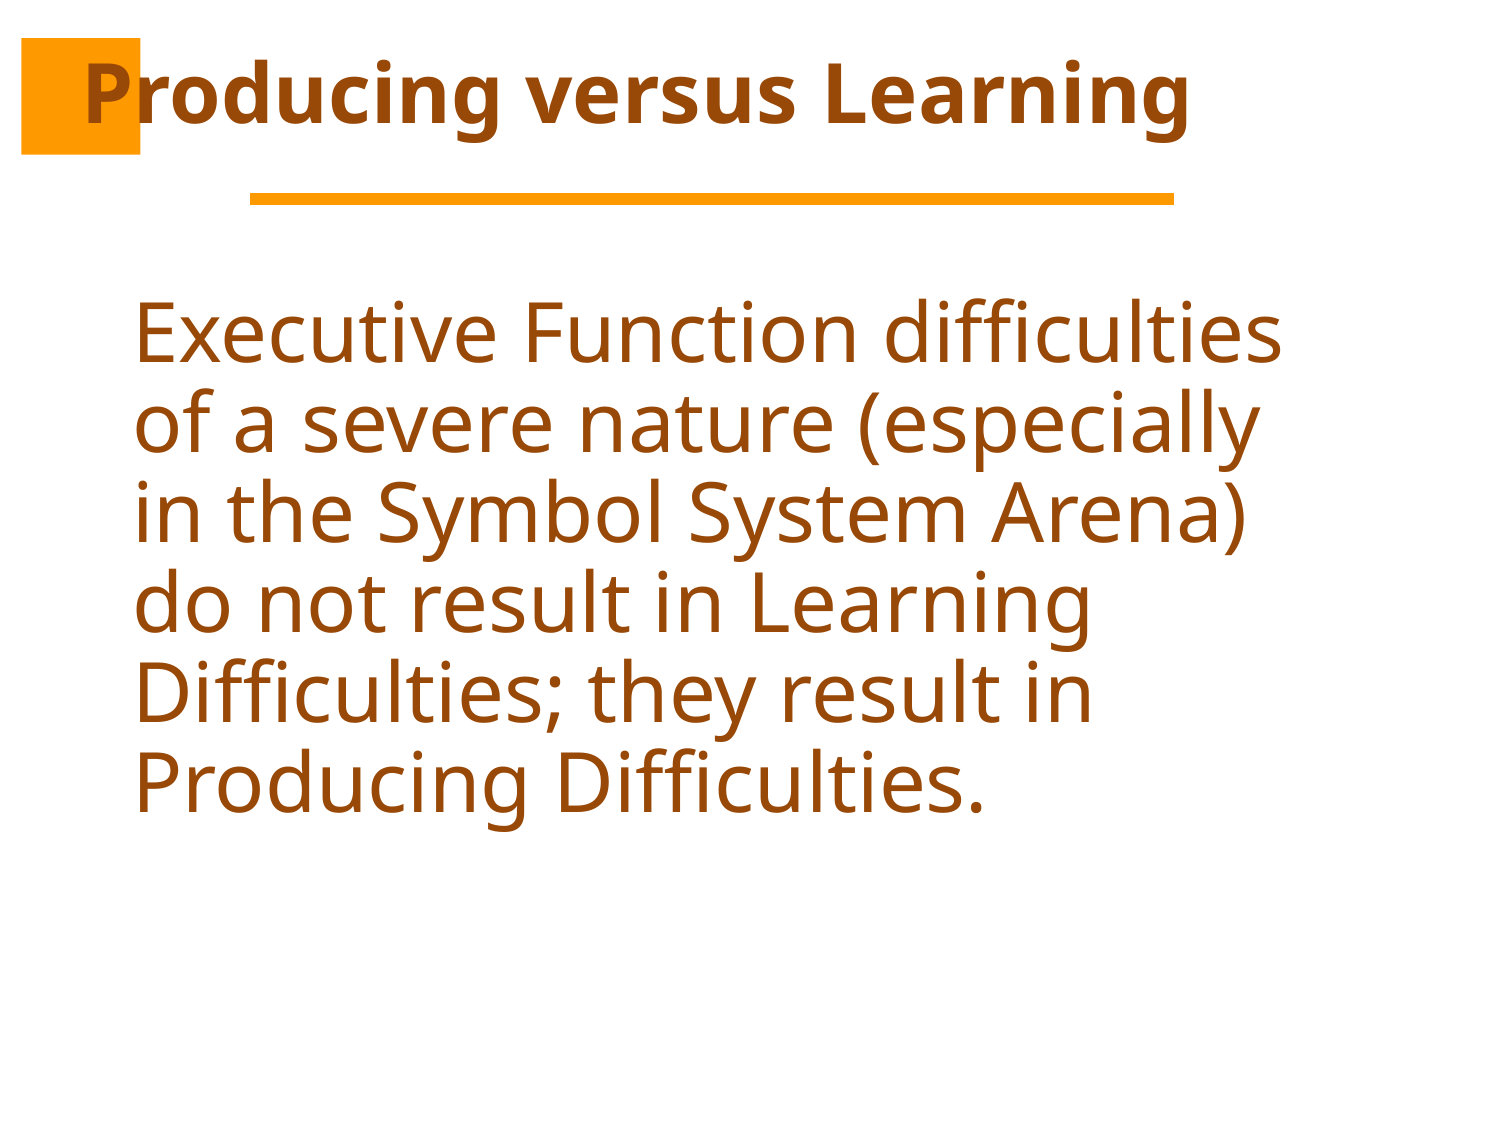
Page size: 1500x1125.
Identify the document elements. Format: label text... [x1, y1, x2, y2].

list Executive Function difficulties of a severe nature (especially in the Symbol System Arena) do not result in Learning Difficulties; they result in Producing Difficulties. [116, 283, 1358, 963]
title Producing versus Learning [65, 2, 1407, 172]
text_box [19, 36, 65, 157]
